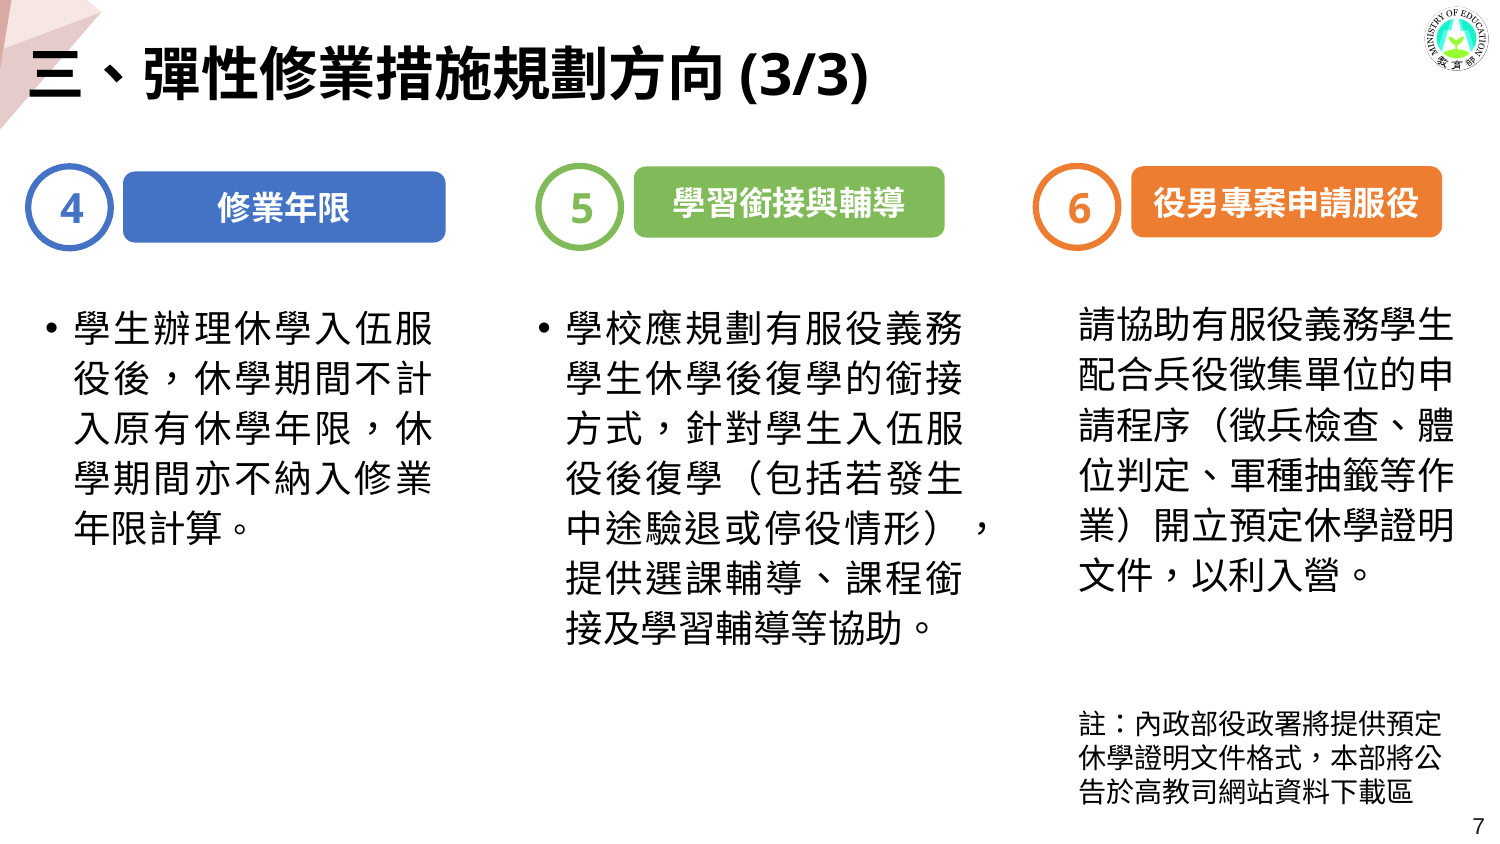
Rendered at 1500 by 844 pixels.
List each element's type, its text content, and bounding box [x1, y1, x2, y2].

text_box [28, 165, 1470, 661]
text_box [0, 0, 102, 130]
text_box 註：內政部役政署將提供預定休學證明文件格式，本部將公告於高教司網站資料下載區 [1063, 699, 1470, 816]
title 三、彈性修業措施規劃方向(3/3) [102, 27, 1475, 125]
picture [1426, 6, 1489, 65]
